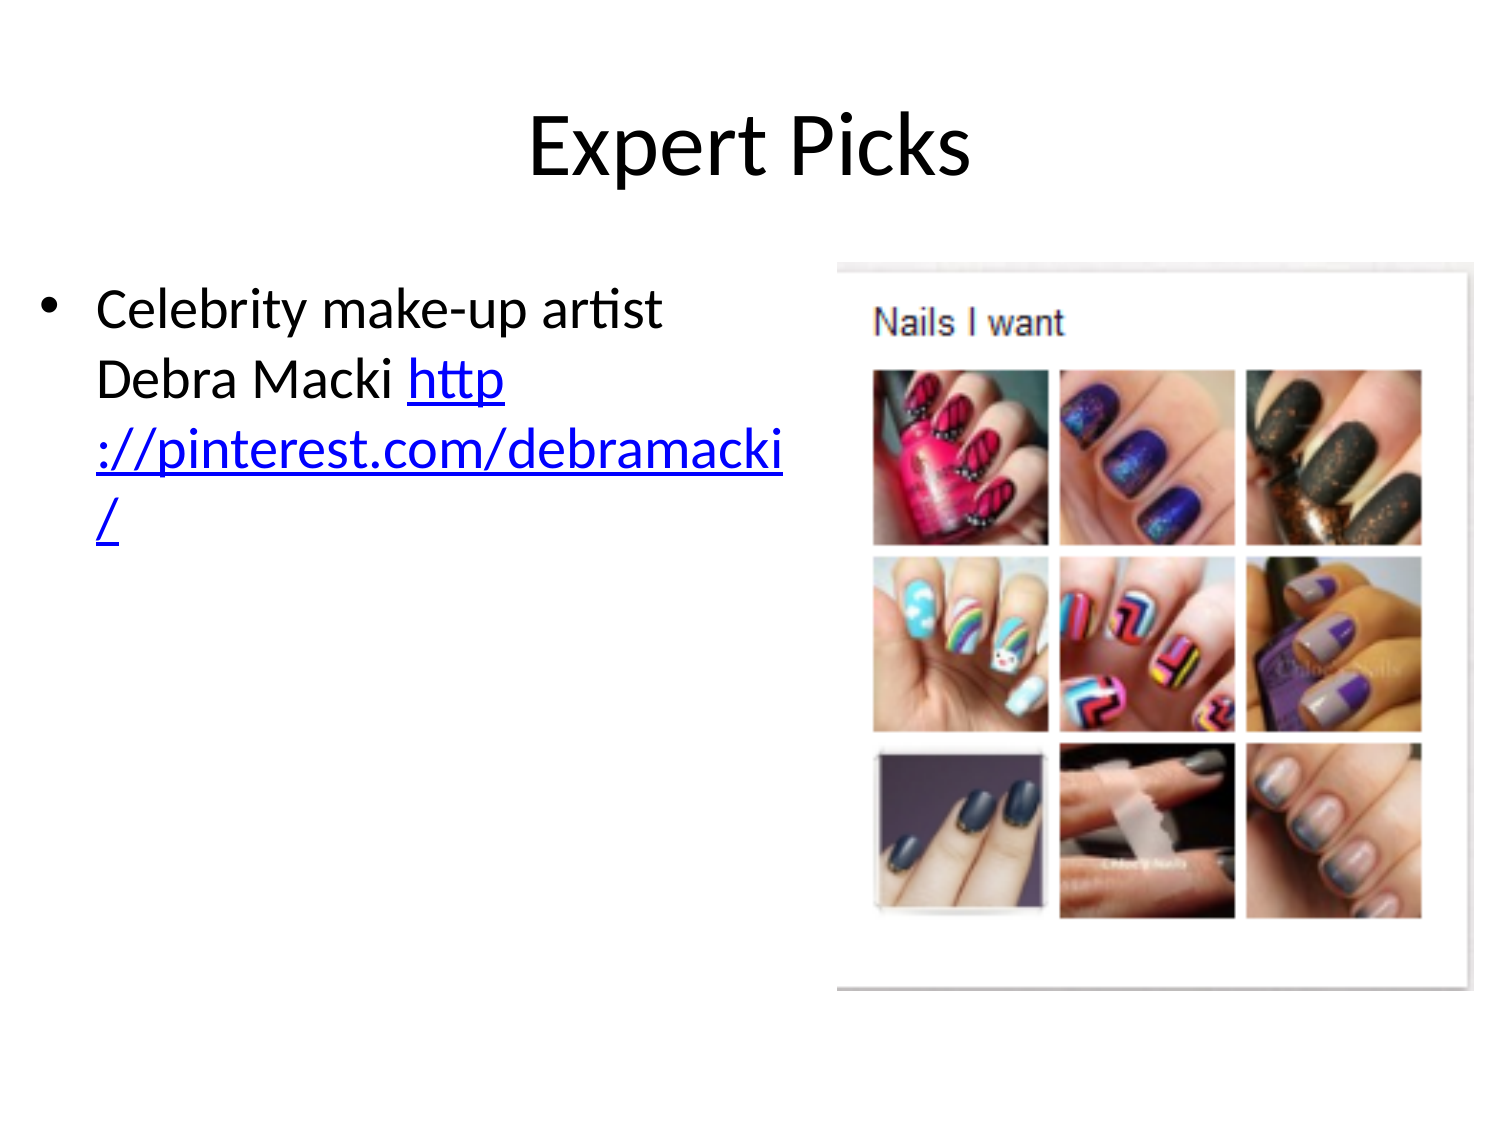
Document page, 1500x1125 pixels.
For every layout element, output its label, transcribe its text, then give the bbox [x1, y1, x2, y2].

picture [837, 262, 1474, 991]
title Expert Picks [75, 45, 1425, 233]
list Celebrity make-up artist Debra Macki http://pinterest.com/debramacki/ [24, 262, 800, 1005]
